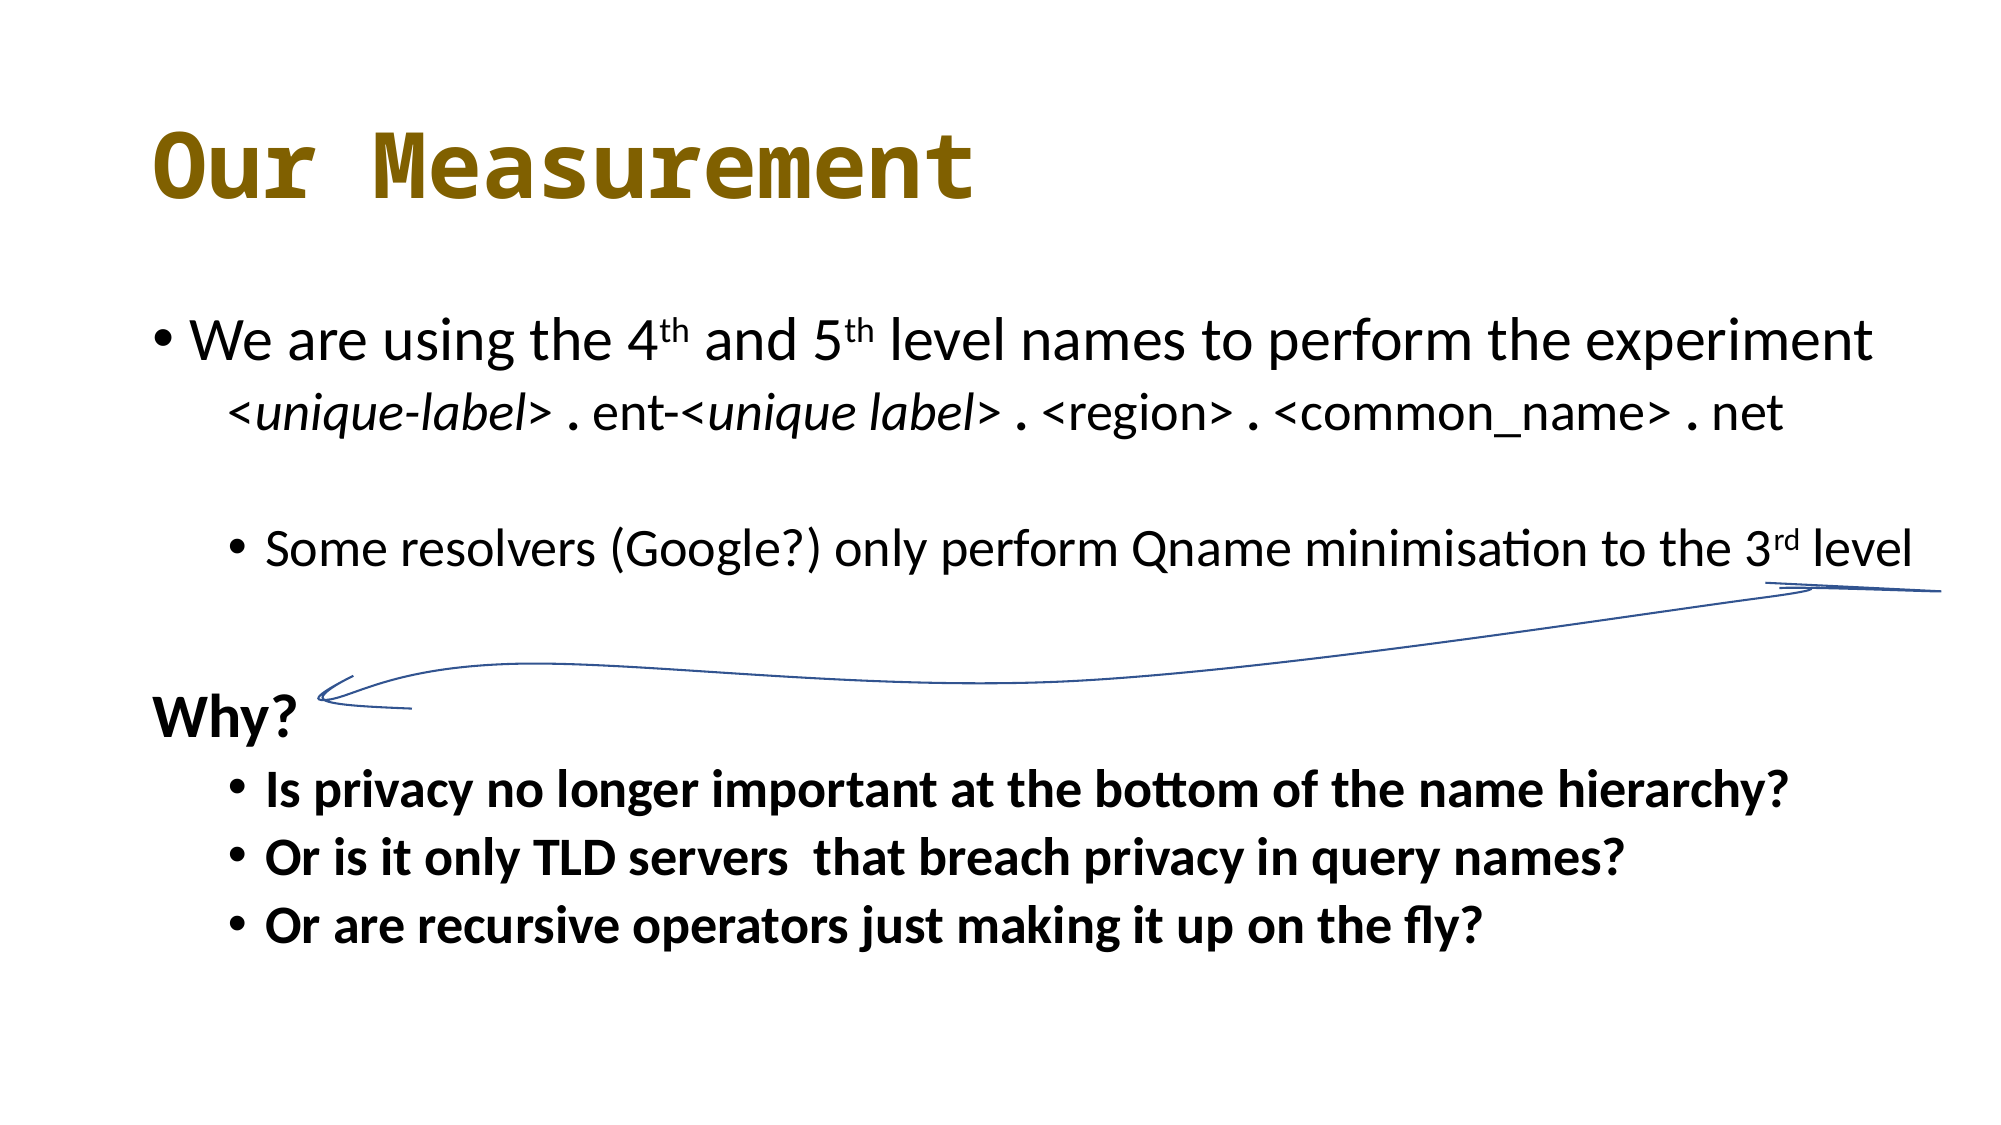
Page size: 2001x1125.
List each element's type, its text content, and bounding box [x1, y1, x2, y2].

text_box [317, 581, 1942, 710]
title Our Measurement [137, 59, 1863, 278]
list We are using the 4th and 5th level names to perform the experiment <unique-label> . ent-<unique label> . <region> . <common_name> . net Some resolvers (Google?) only perform Qname minimisation to the 3rd level Why? Is privacy no longer important at the bottom of the name hierarchy? Or is it only TLD servers that breach privacy in query names? Or are recursive operators just making it up on the fly? [137, 299, 1954, 1014]
